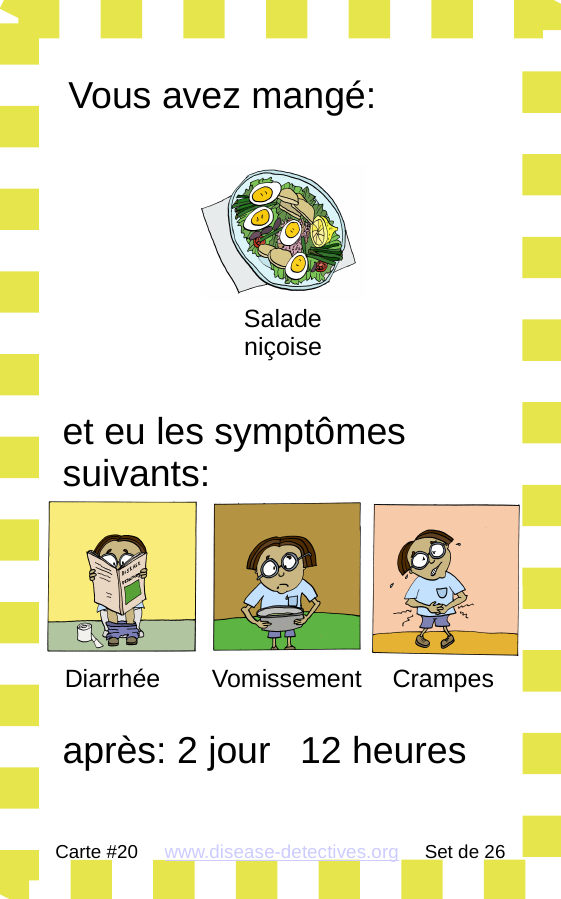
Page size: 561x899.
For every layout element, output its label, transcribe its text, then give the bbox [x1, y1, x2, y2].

text_box Diarrhée [41, 656, 183, 699]
text_box Vomissement [183, 656, 372, 699]
text_box [18, 17, 544, 881]
picture [200, 164, 366, 302]
picture [212, 501, 362, 651]
picture [47, 499, 197, 652]
text_box Salade niçoise [218, 310, 349, 368]
text_box Carte #20 www.disease-detectives.org Set de 26 [35, 833, 525, 870]
picture [371, 501, 520, 657]
text_box Crampes [372, 664, 515, 699]
